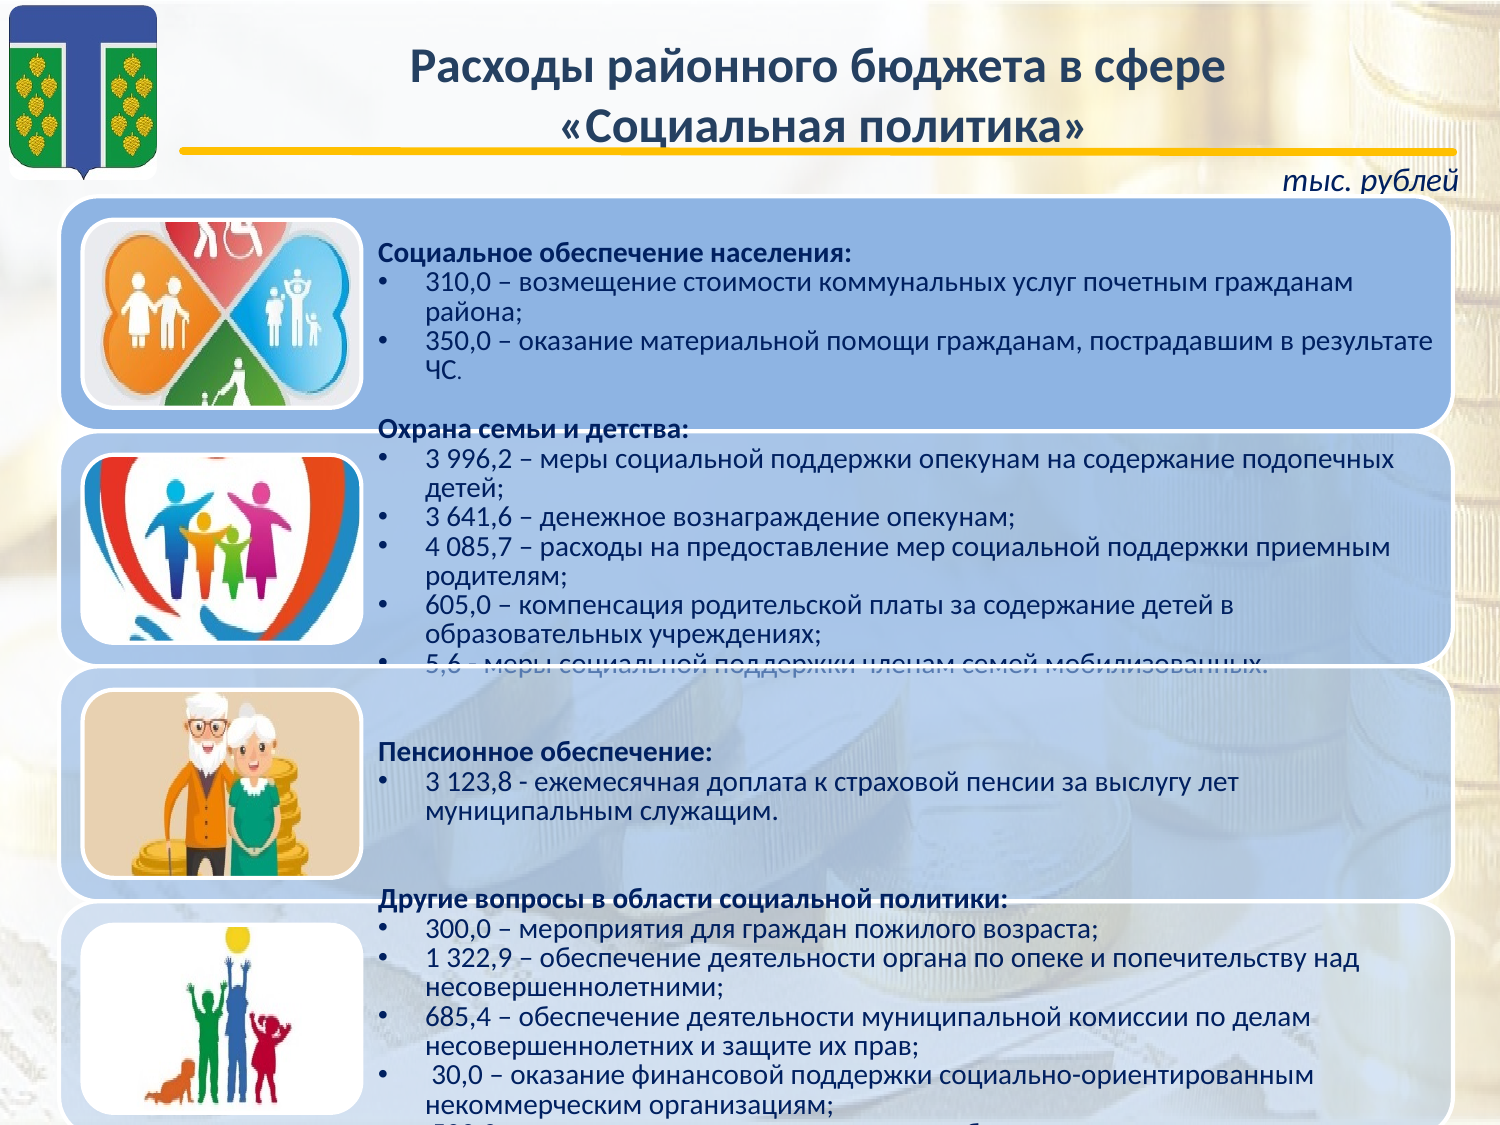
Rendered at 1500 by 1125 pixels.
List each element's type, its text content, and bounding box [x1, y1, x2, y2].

title Расходы районного бюджета в сфере «Социальная политика» [183, 40, 1454, 145]
picture [8, 5, 158, 181]
text_box тыс. рублей [1267, 150, 1500, 206]
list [58, 196, 1454, 1125]
